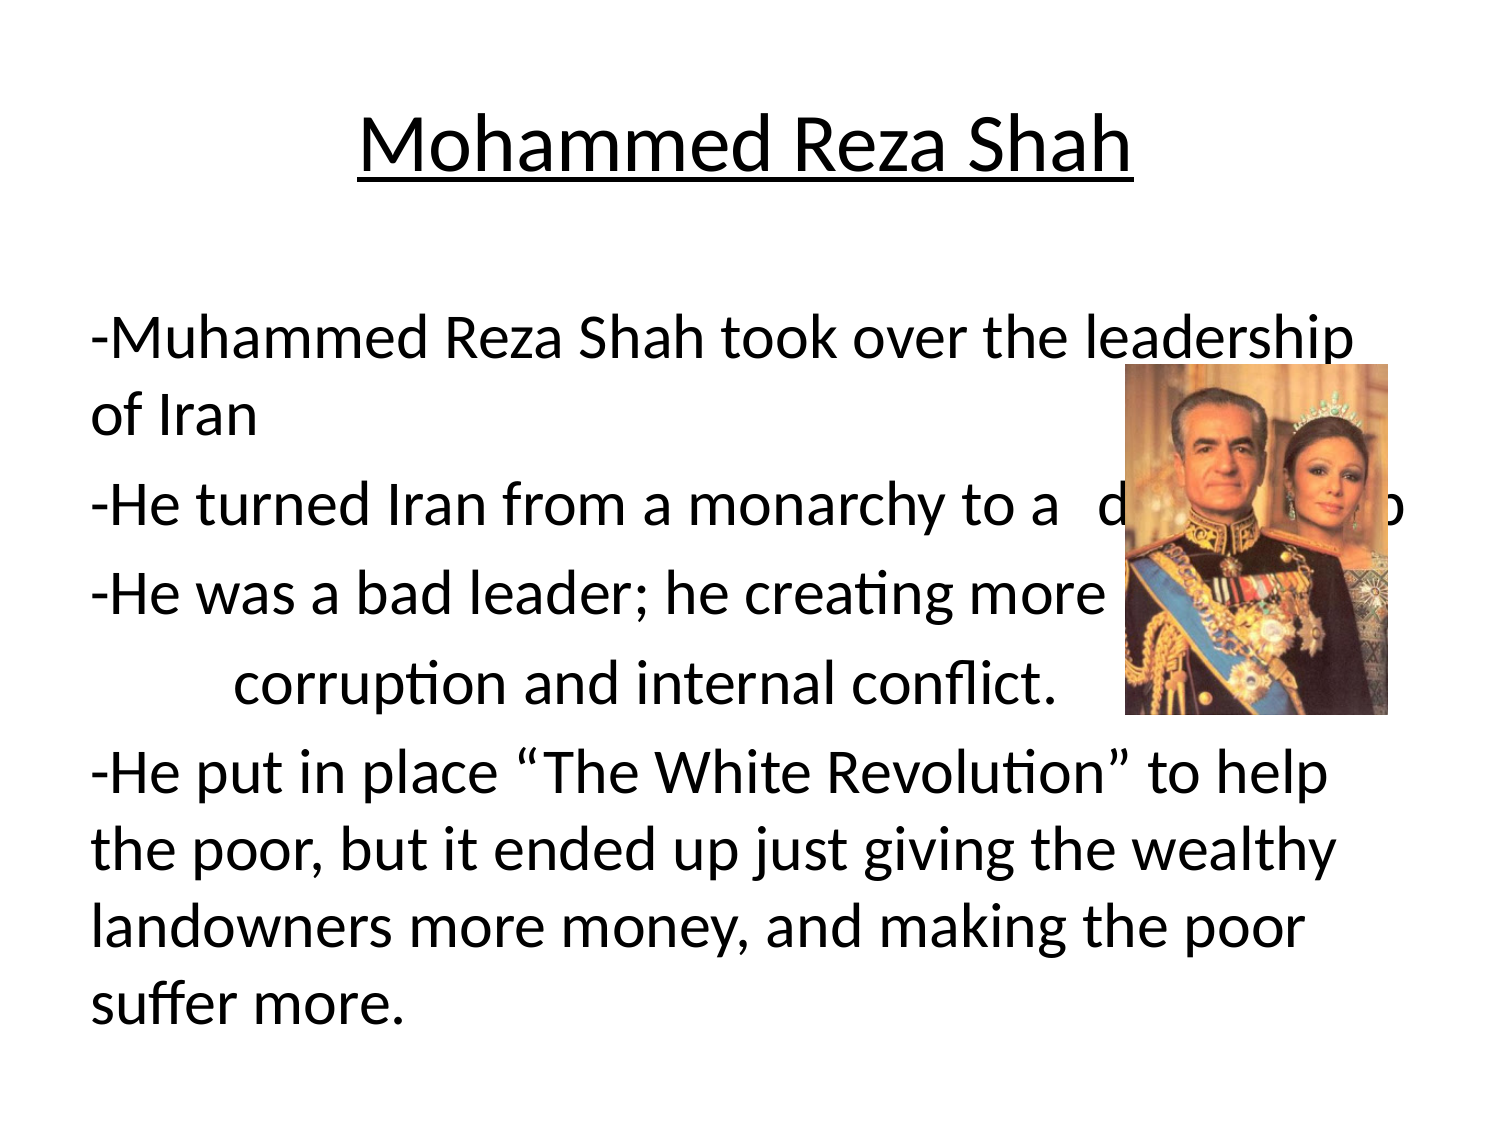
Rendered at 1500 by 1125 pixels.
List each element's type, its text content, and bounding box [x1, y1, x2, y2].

text_box Mohammed Reza Shah [70, 80, 1421, 196]
picture [1124, 364, 1388, 715]
list -Muhammed Reza Shah took over the leadership of Iran -He turned Iran from a monarchy to a dictatorship -He was a bad leader; he creating more corruption and internal conflict. -He put in place “The White Revolution” to help the poor, but it ended up just giving the wealthy landowners more money, and making the poor suffer more. [75, 287, 1425, 1075]
